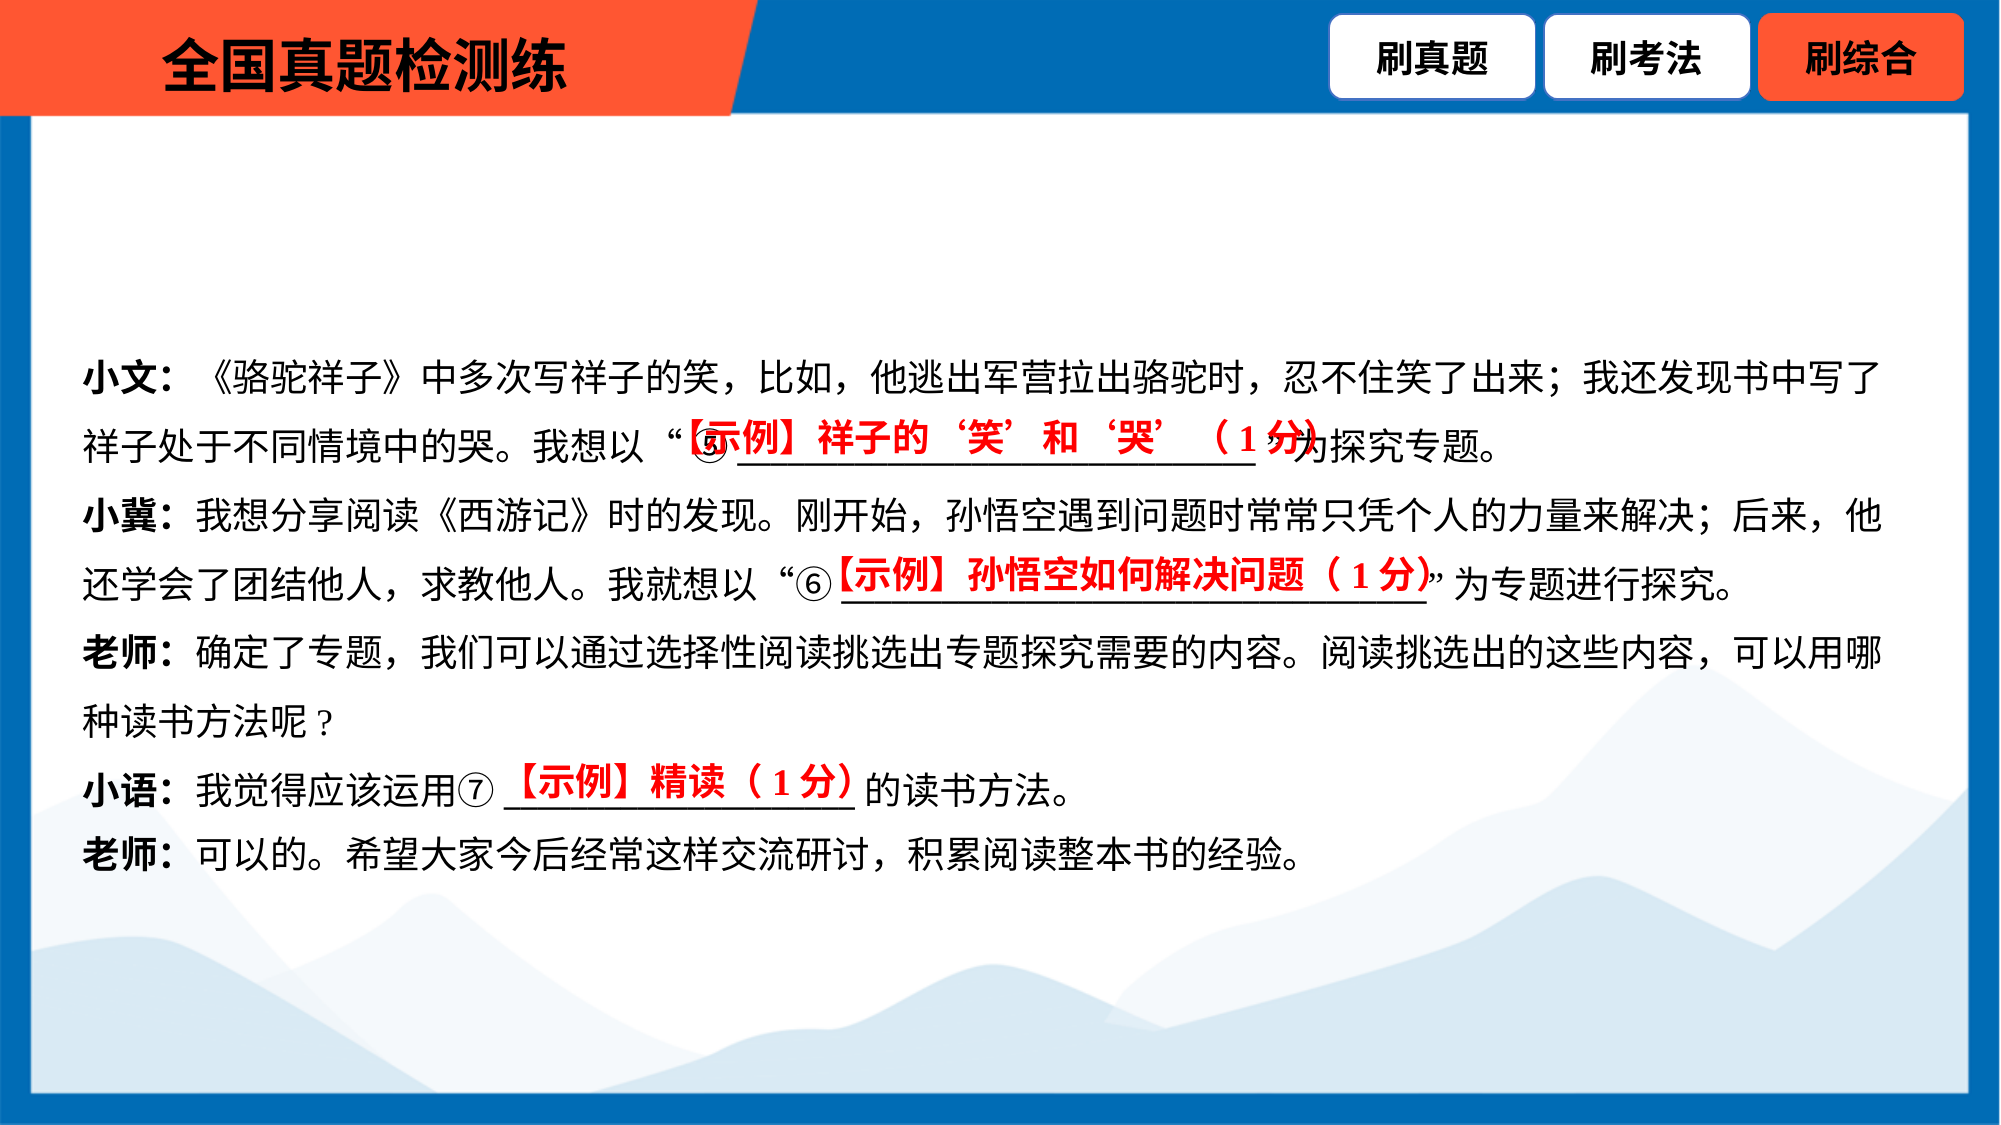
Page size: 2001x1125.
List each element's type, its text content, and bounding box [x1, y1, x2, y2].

text_box 小文：《骆驼祥子》中多次写祥子的笑，比如，他逃出军营拉出骆驼时，忍不住笑了出来；我还发现书中写了 祥子处于不同情境中的哭。我想以“ ⑤_______________________________ ”为探究专题。 小冀：我想分享阅读《西游记》时的发现。刚开始，孙悟空遇到问题时常常只凭个人的力量来解决；后来，他 还学会了团结他人，求教他人。我就想以“⑥___________________________________”为专题进行探究。 老师：确定了专题，我们可以通过选择性阅读挑选出专题探究需要的内容。阅读挑选出的这些内容，可以用哪 种读书方法呢? 小语：我觉得应该运用⑦_____________________的读书方法。 老师：可以的。希望大家今后经常这样交流研讨，积累阅读整本书的经验。 [82, 330, 1917, 870]
text_box 【示例】精读（1分） [495, 738, 880, 797]
text_box 【示例】祥子的‘笑’和‘哭’（1分） [712, 394, 1297, 453]
picture [0, 0, 2000, 1125]
text_box 【示例】孙悟空如何解决问题（1分） [812, 531, 1459, 590]
